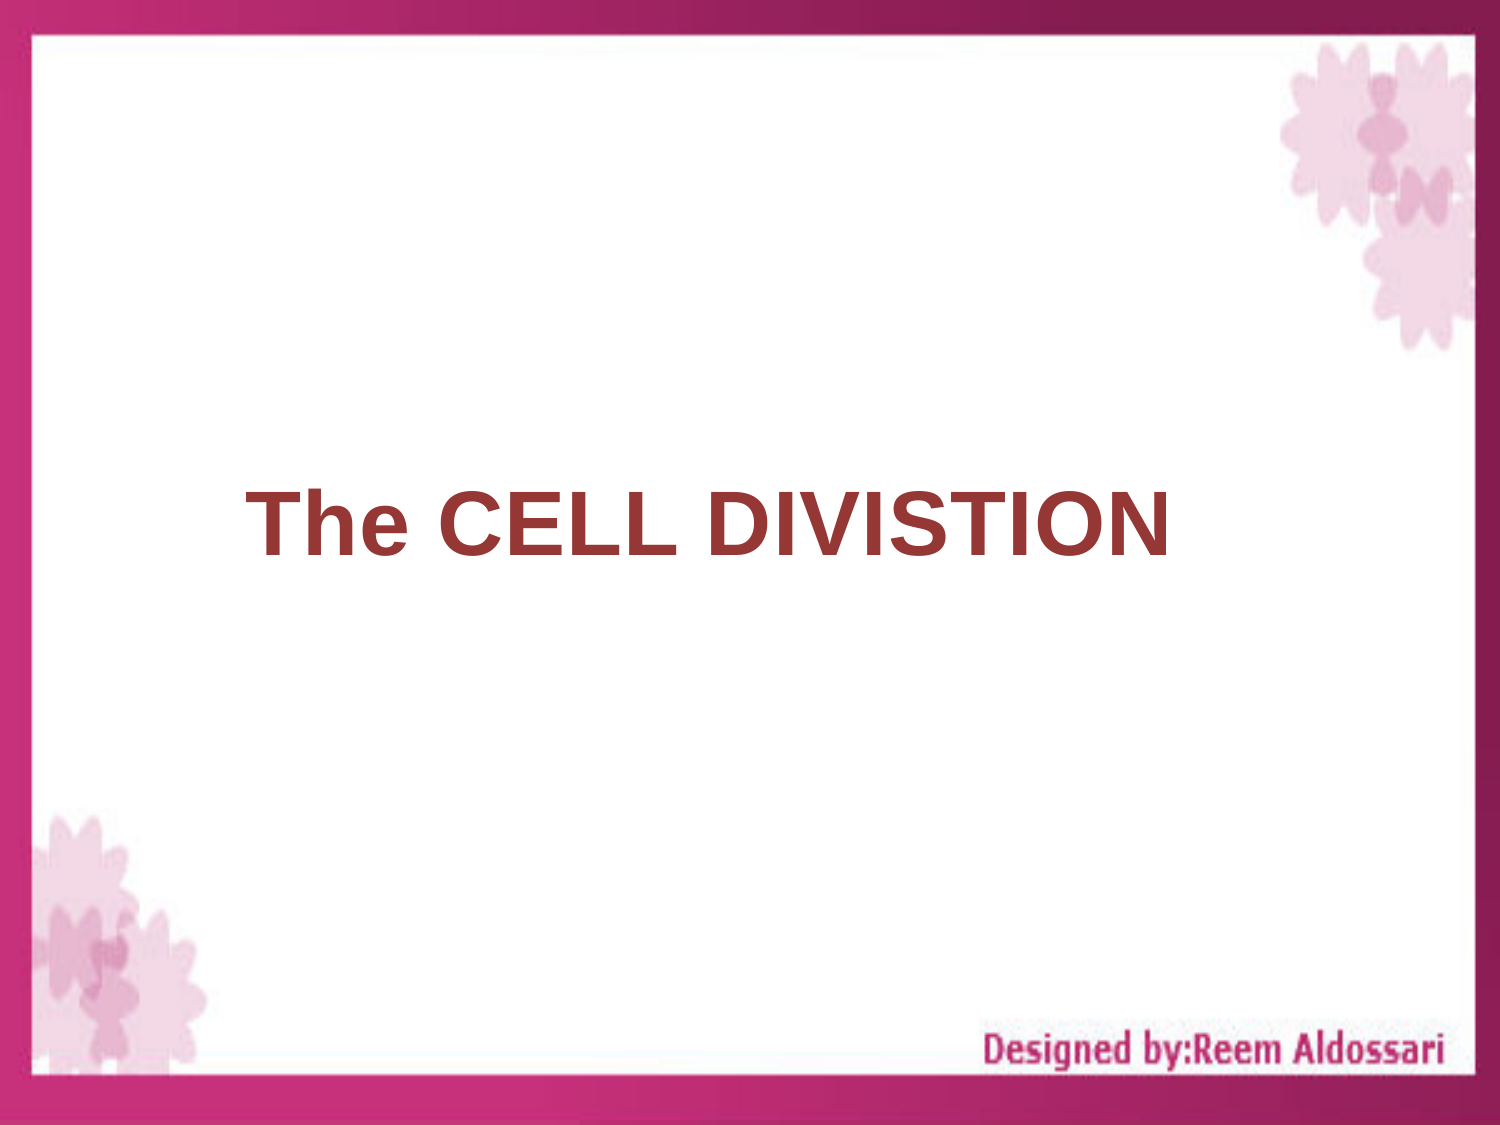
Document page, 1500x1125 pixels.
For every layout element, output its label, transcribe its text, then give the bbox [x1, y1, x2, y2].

text_box The CELL DIVISTION [230, 456, 1500, 581]
picture [0, 0, 1500, 1125]
